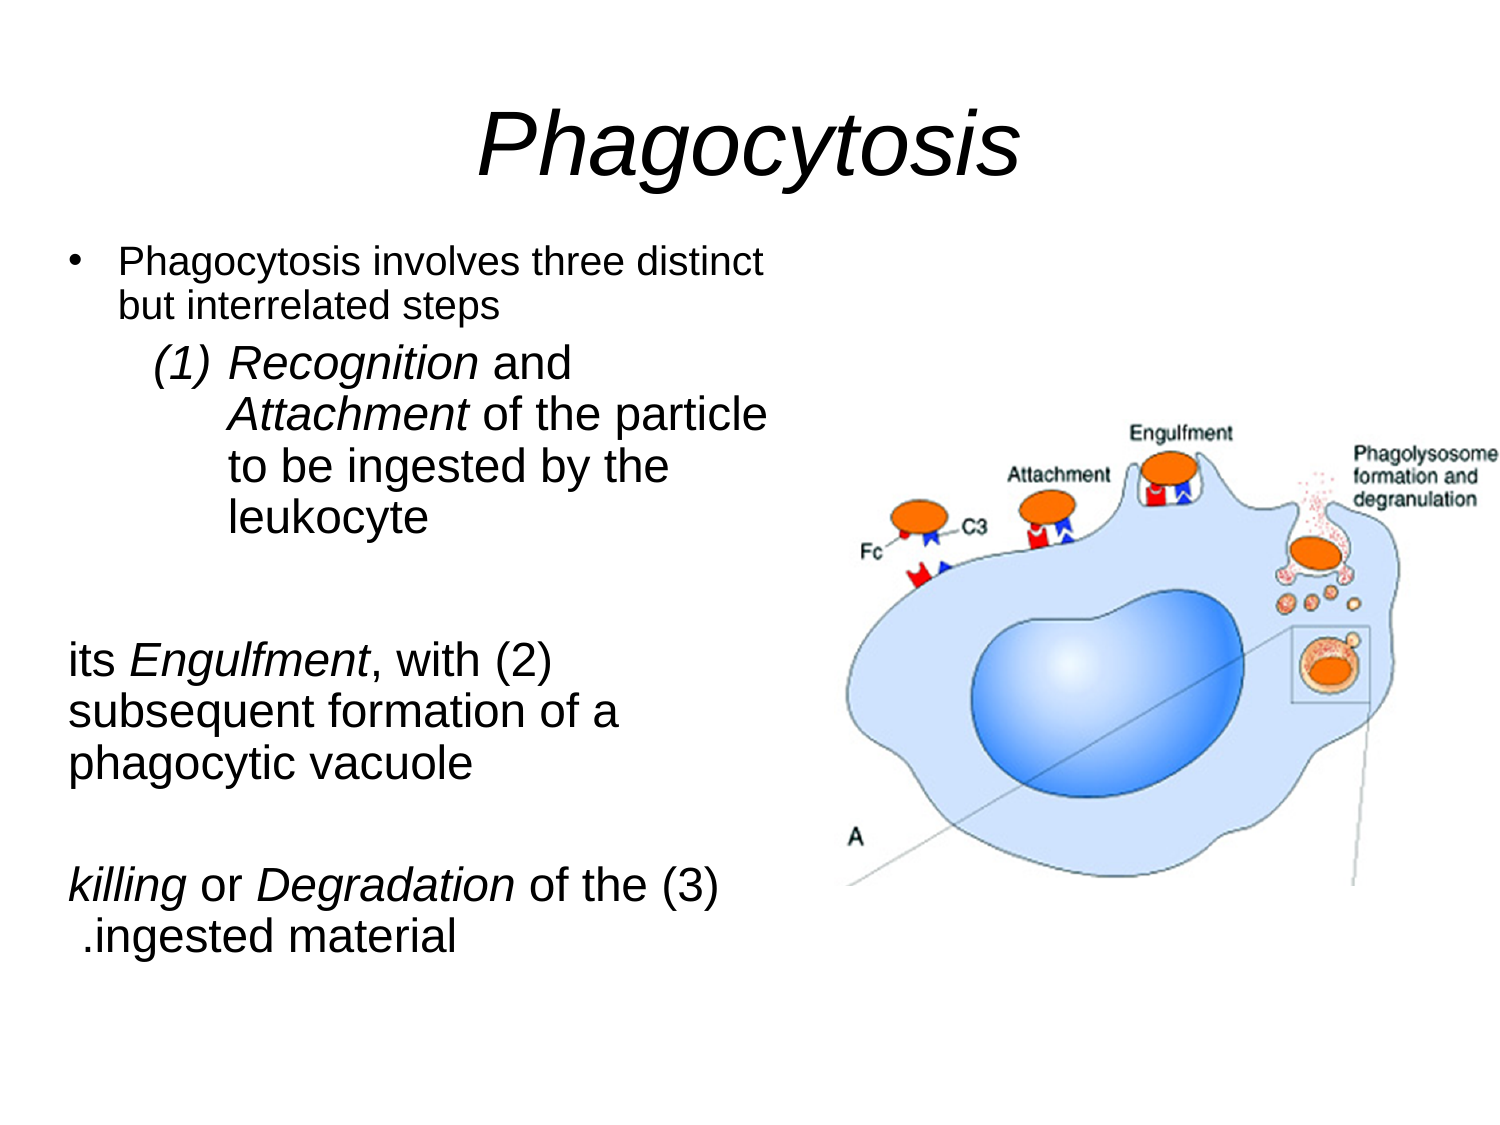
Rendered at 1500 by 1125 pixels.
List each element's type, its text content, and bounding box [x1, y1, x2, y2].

picture [834, 418, 1500, 886]
title Phagocytosis [75, 45, 1425, 233]
list Phagocytosis involves three distinct but interrelated steps Recognition and Attachment of the particle to be ingested by the leukocyte (2) its Engulfment, with subsequent formation of a phagocytic vacuole (3) killing or Degradation of the ingested material. [53, 232, 835, 975]
